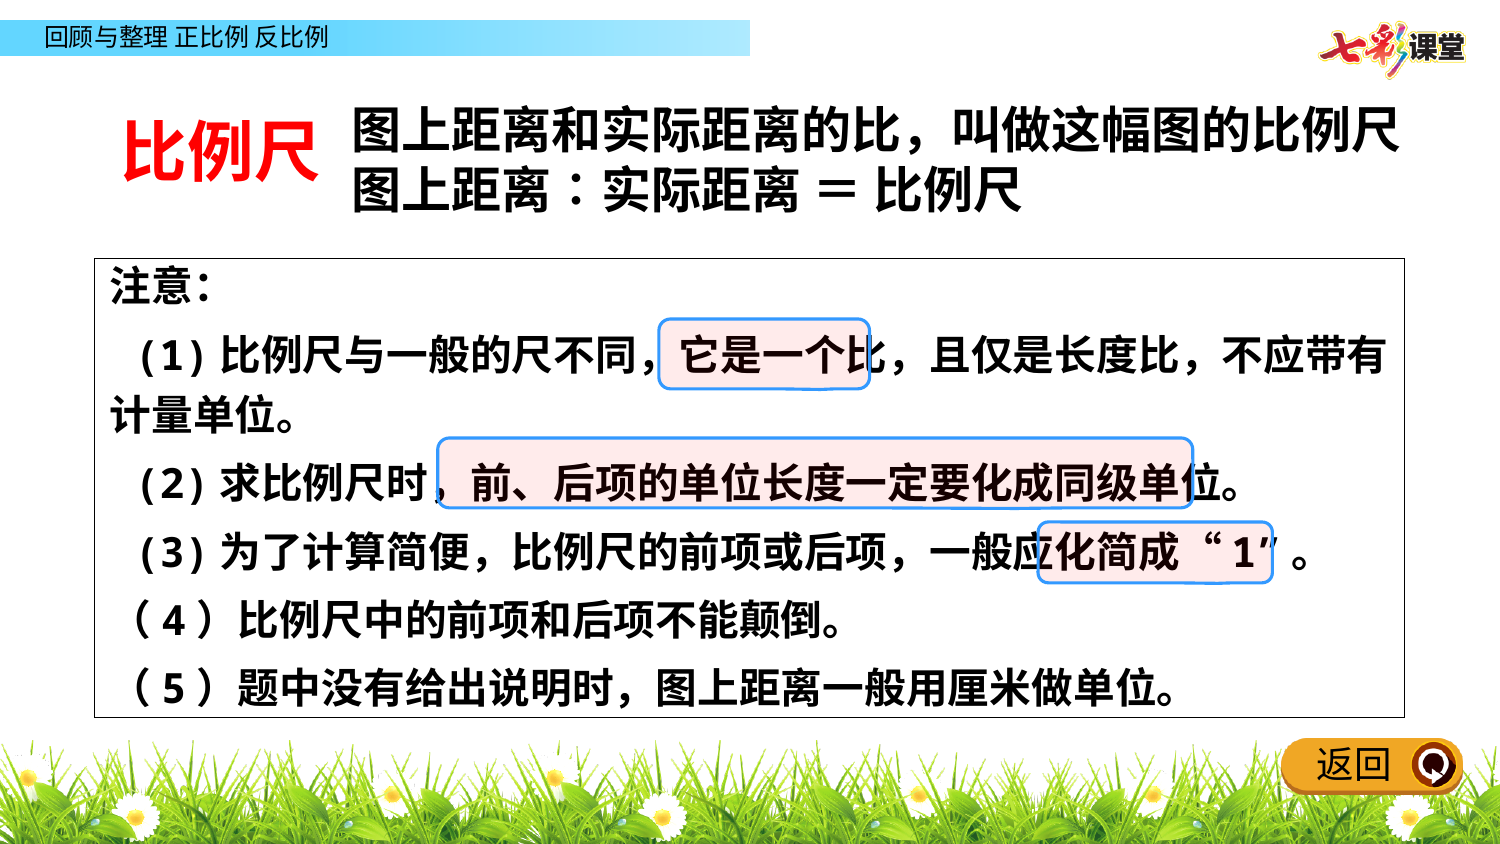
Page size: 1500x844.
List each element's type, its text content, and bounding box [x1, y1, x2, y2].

text_box 比例尺 [105, 102, 372, 198]
picture [0, 740, 1500, 844]
text_box [1038, 521, 1273, 584]
text_box [437, 437, 1193, 509]
text_box 注意： (1)比例尺与一般的尺不同，它是一个比，且仅是长度比，不应带有计量单位。 (2)求比例尺时，前、后项的单位长度一定要化成同级单位。 (3)为了计算简便，比例尺的前项或后项，一般应化简成“1”。 （4）比例尺中的前项和后项不能颠倒。 （5）题中没有给出说明时，图上距离一般用厘米做单位。 [94, 258, 1405, 718]
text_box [1281, 733, 1464, 795]
text_box [658, 318, 870, 390]
picture [1316, 20, 1468, 80]
text_box 图上距离和实际距离的比，叫做这幅图的比例尺 图上距离∶实际距离 ＝ 比例尺 [336, 91, 1443, 226]
